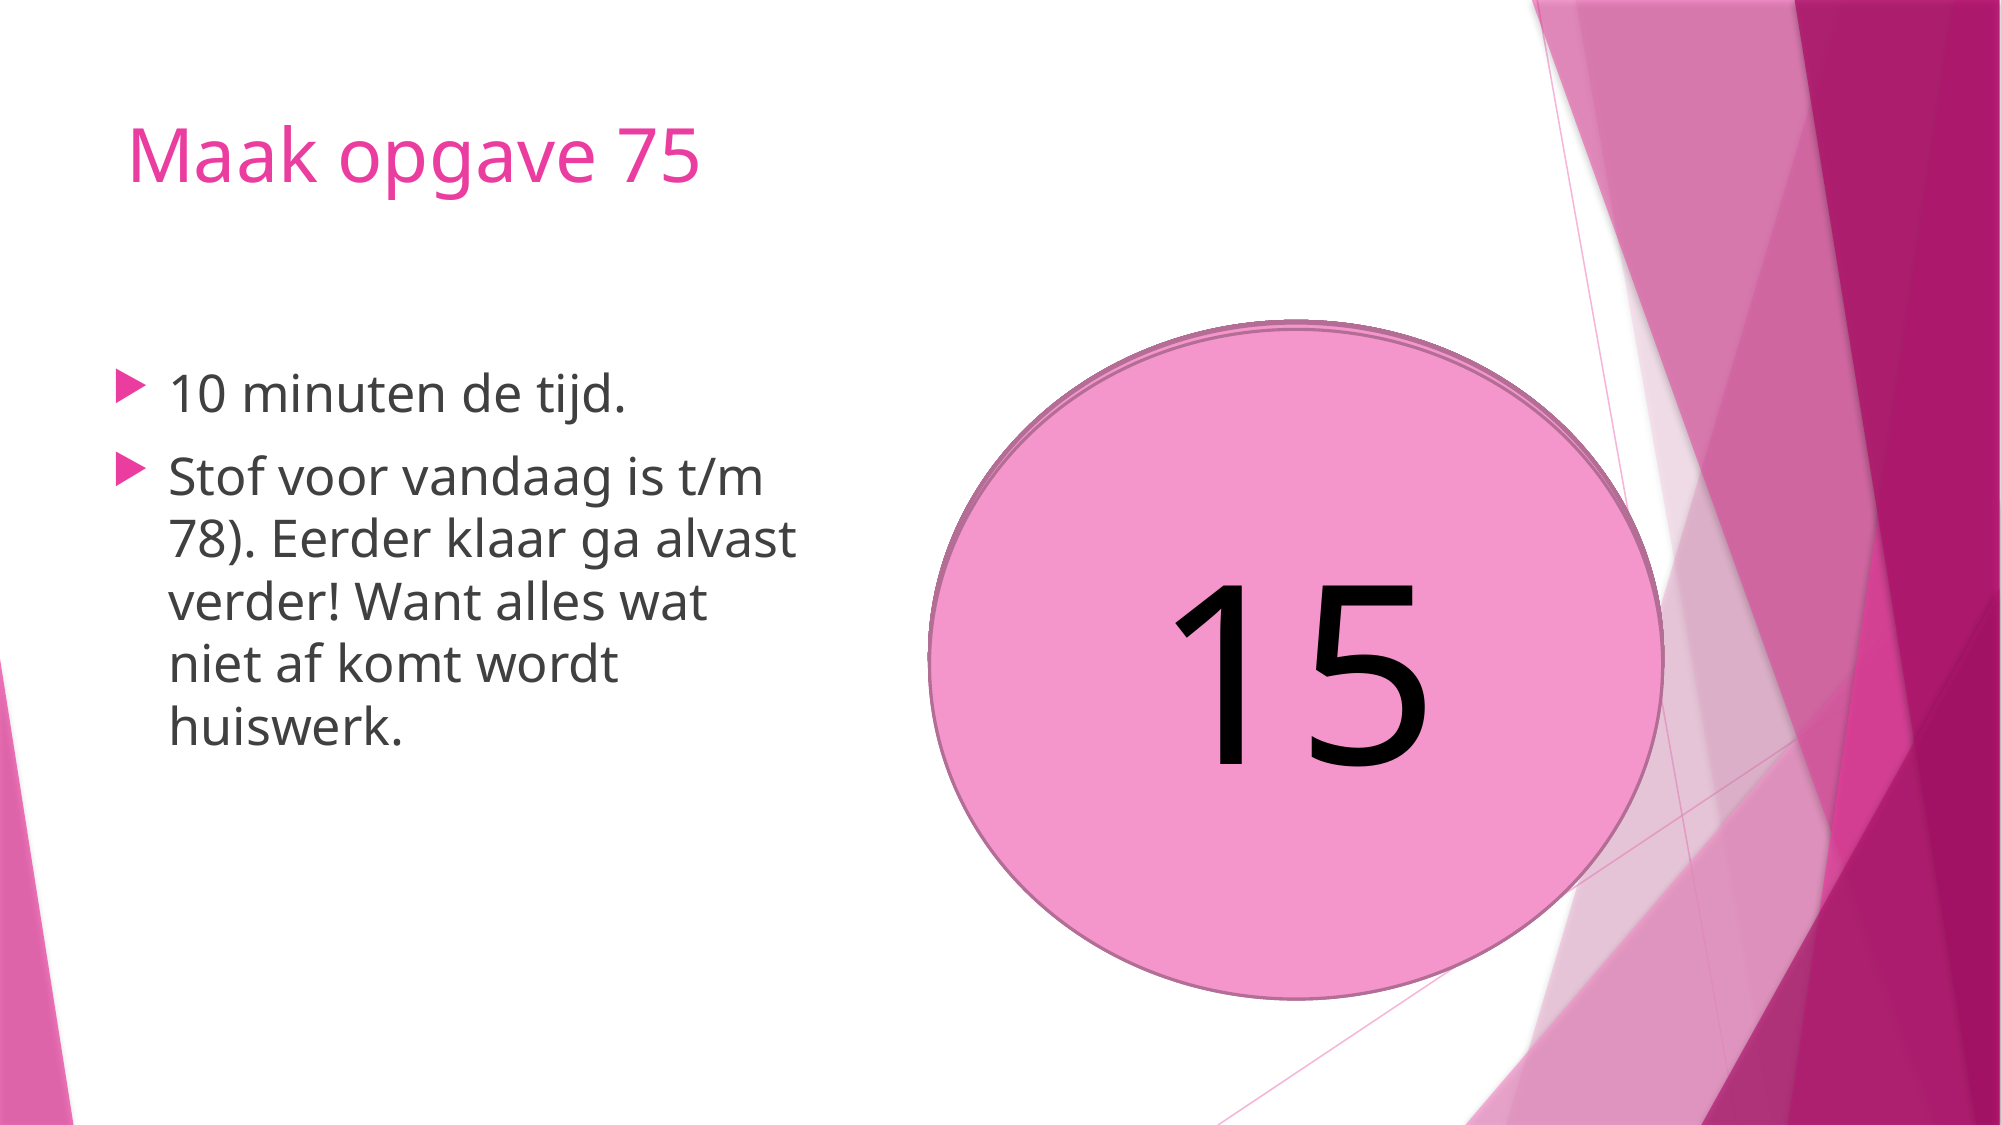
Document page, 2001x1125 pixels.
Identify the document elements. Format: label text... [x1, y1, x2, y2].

text_box 14 [930, 321, 1662, 621]
title Maak opgave 75 [111, 99, 1522, 317]
text_box 15 [927, 327, 1665, 1001]
list 10 minuten de tijd. Stof voor vandaag is t/m 78). Eerder klaar ga alvast verder! Want alles wat niet af komt wordt huiswerk. [97, 352, 817, 960]
